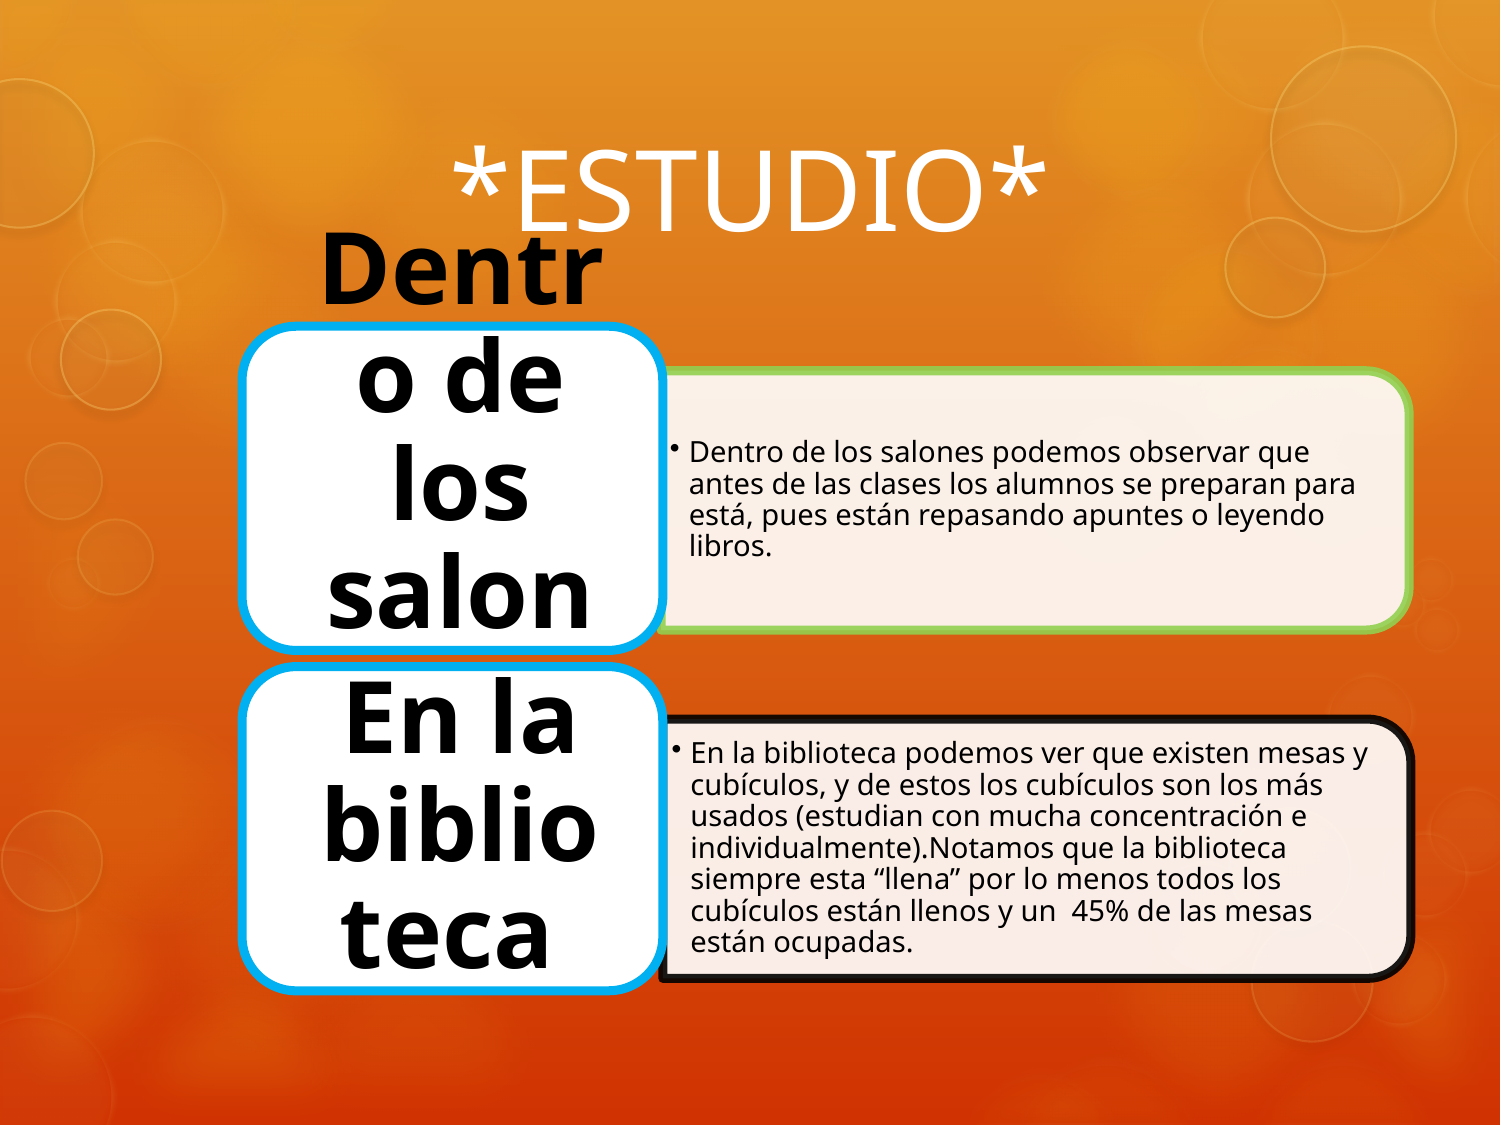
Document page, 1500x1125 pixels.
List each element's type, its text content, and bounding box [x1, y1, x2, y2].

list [241, 325, 1412, 992]
title *ESTUDIO* [165, 110, 1335, 263]
